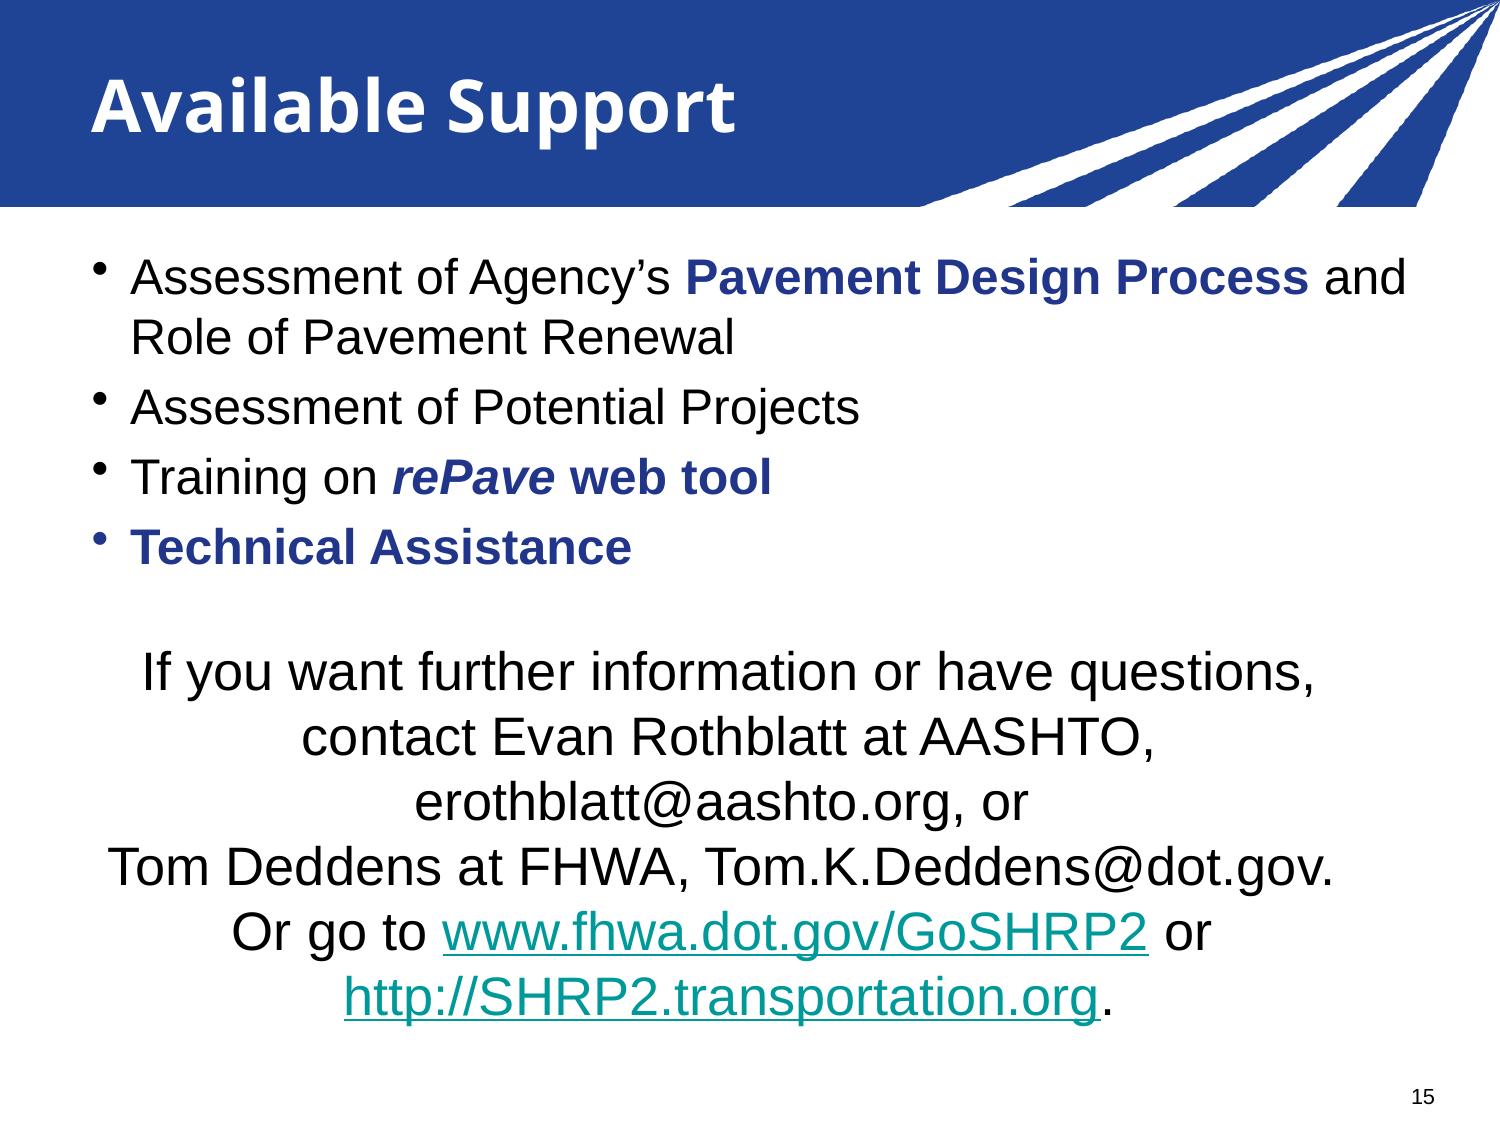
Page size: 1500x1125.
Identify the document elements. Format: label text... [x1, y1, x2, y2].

picture [0, 0, 1500, 207]
title Available Support [76, 44, 1384, 163]
slide_number 15 [1099, 1074, 1451, 1125]
list Assessment of Agency’s Pavement Design Process and Role of Pavement Renewal Assessment of Potential Projects Training on rePave web tool Technical Assistance [76, 236, 1472, 1022]
text_box If you want further information or have questions, contact Evan Rothblatt at AASHTO, erothblatt@aashto.org, or Tom Deddens at FHWA, Tom.K.Deddens@dot.gov. Or go to www.fhwa.dot.gov/GoSHRP2 or http://SHRP2.transportation.org. [91, 629, 1369, 1104]
